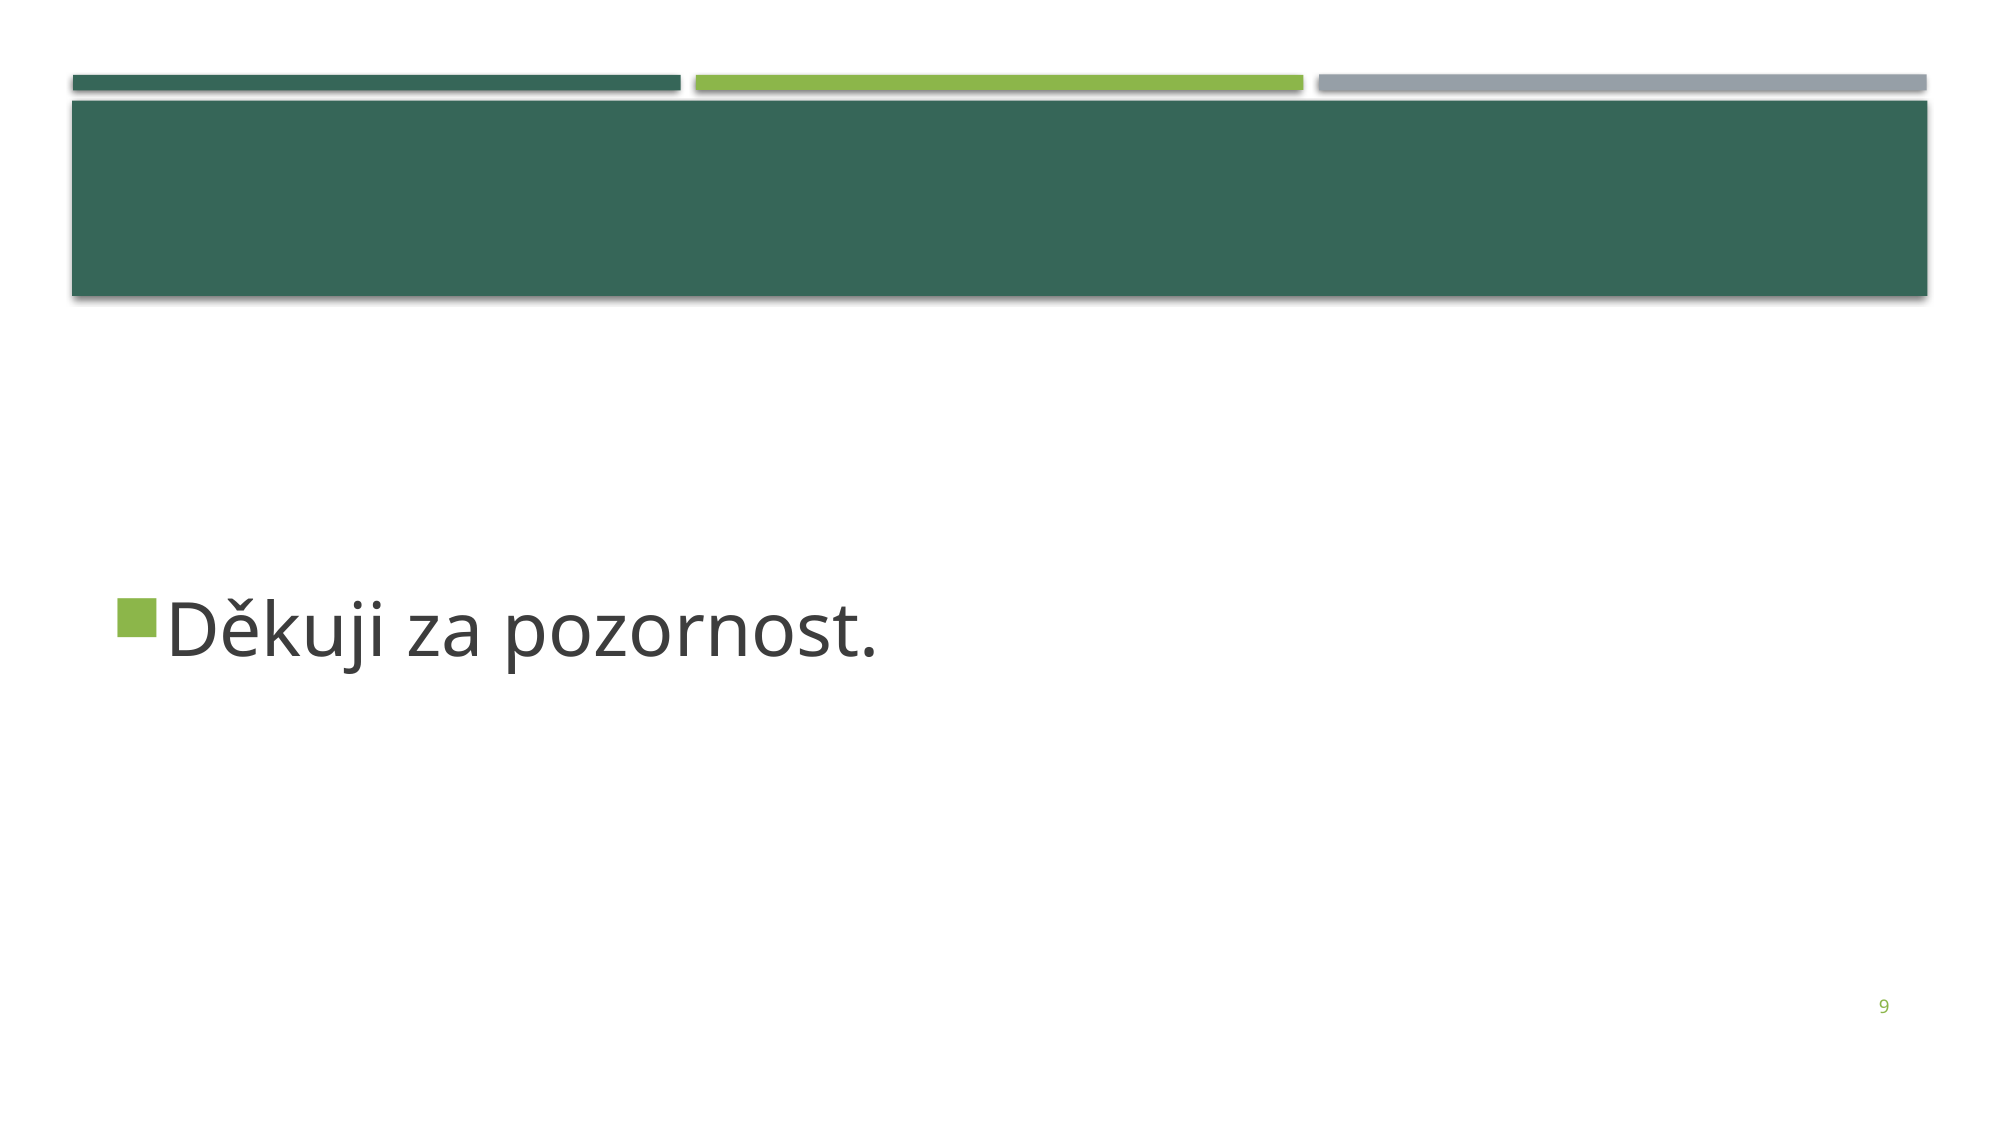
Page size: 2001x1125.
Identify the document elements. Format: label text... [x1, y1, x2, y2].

slide_number 9 [1732, 977, 1905, 1037]
list Děkuji za pozornost. [95, 357, 1905, 962]
